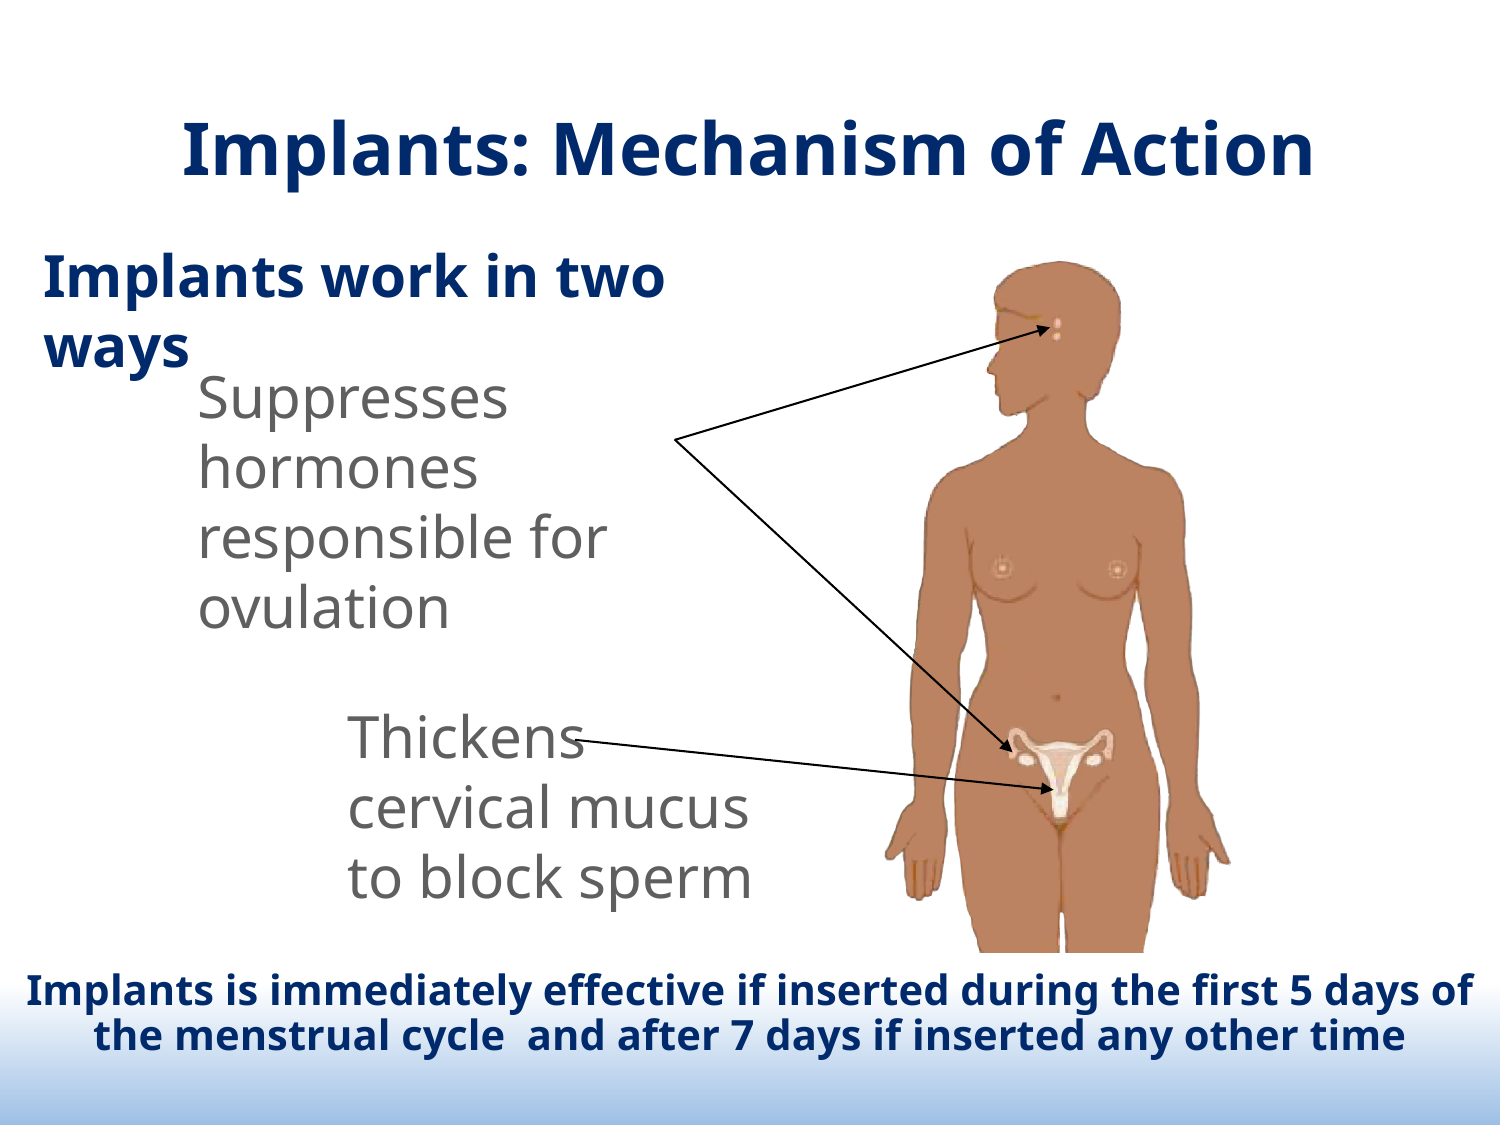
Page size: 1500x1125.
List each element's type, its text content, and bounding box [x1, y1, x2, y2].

text_box Implants work in two ways [28, 231, 815, 387]
picture [880, 249, 1235, 953]
text_box Implants is immediately effective if inserted during the first 5 days of the menstrual cycle and after 7 days if inserted any other time [0, 962, 1500, 1125]
text_box Thickens cervical mucus to block sperm [332, 692, 778, 918]
title Implants: Mechanism of Action [75, 52, 1425, 241]
text_box Suppresses hormones responsible for ovulation [182, 353, 754, 648]
